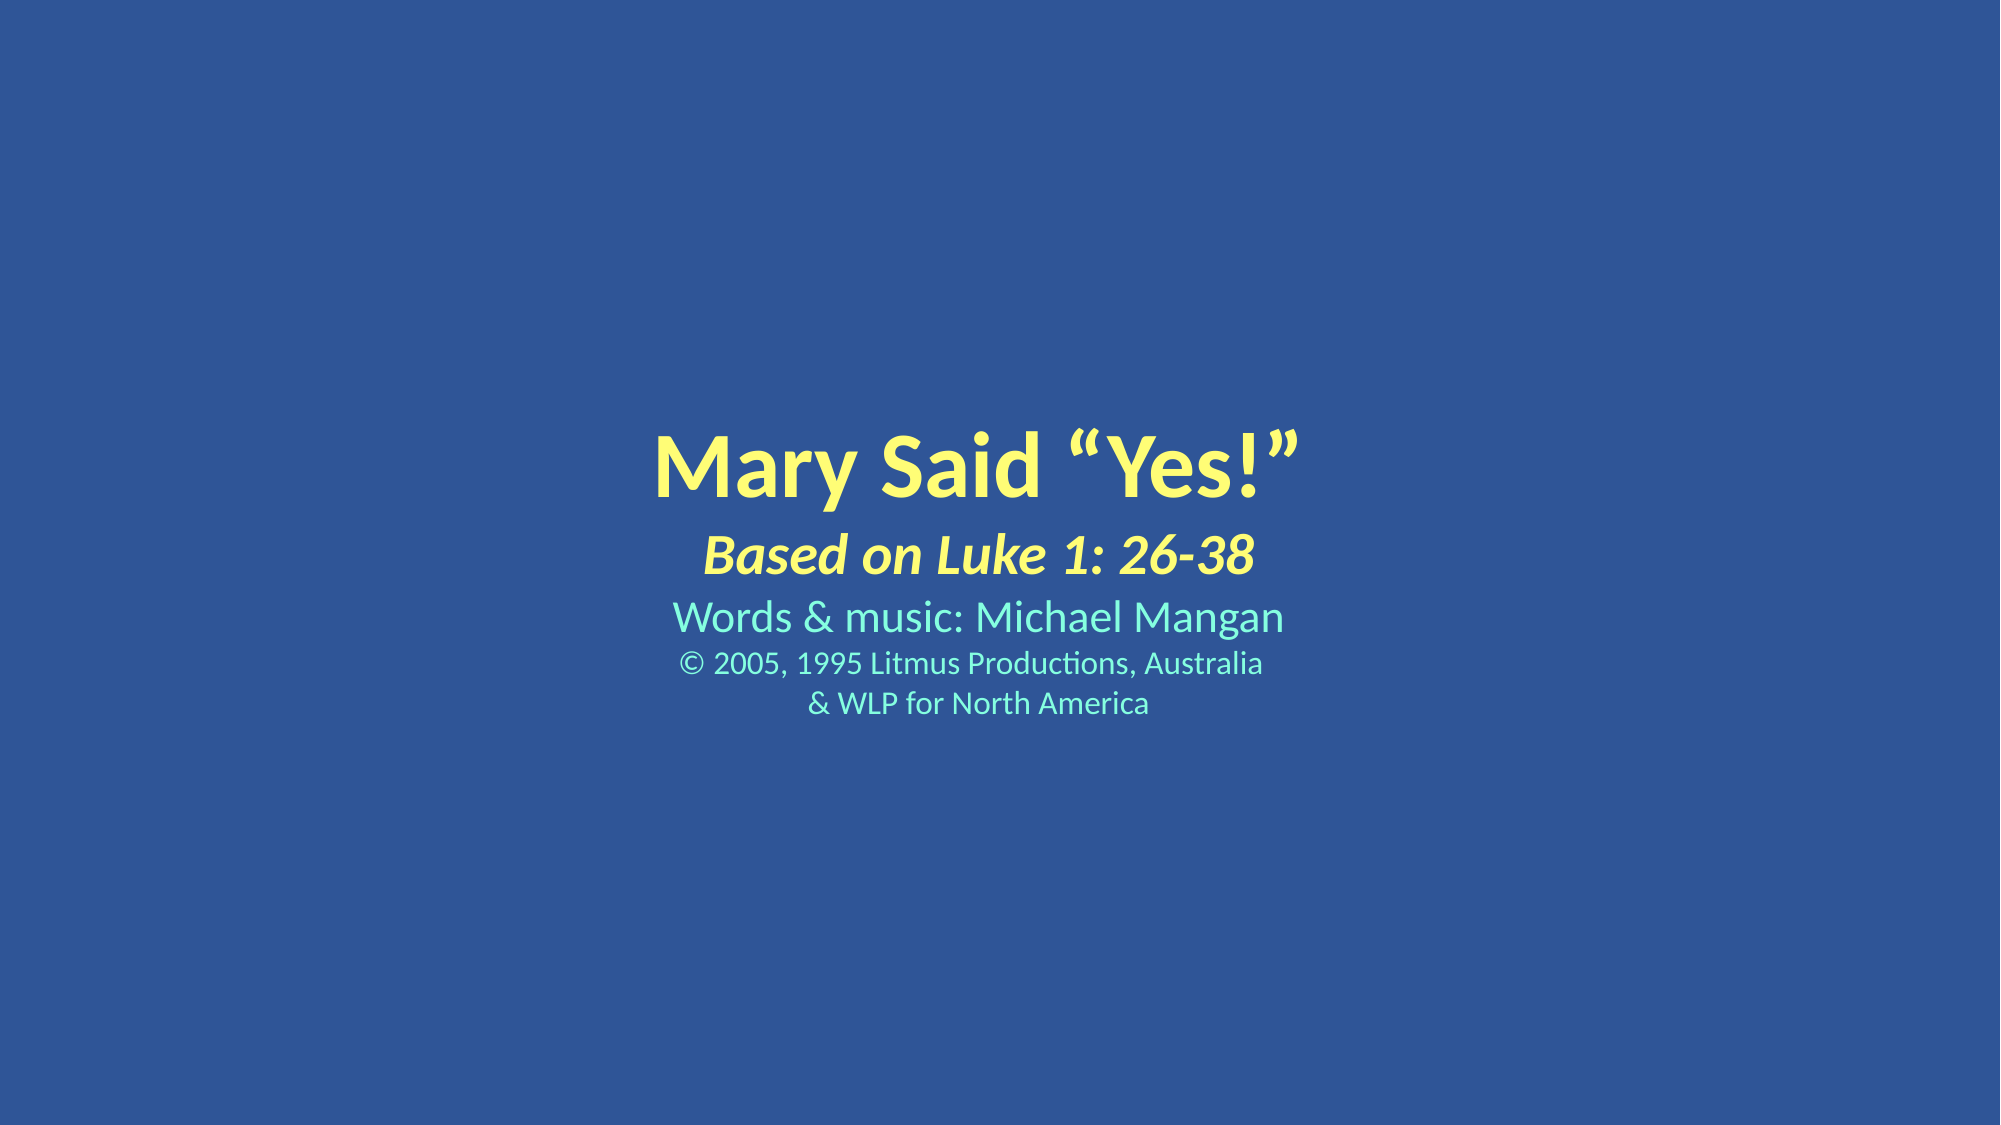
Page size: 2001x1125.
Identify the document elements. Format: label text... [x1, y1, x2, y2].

text_box Mary Said “Yes!” Based on Luke 1: 26-38 Words & music: Michael Mangan © 2005, 1995 Litmus Productions, Australia & WLP for North America [291, 403, 1667, 722]
